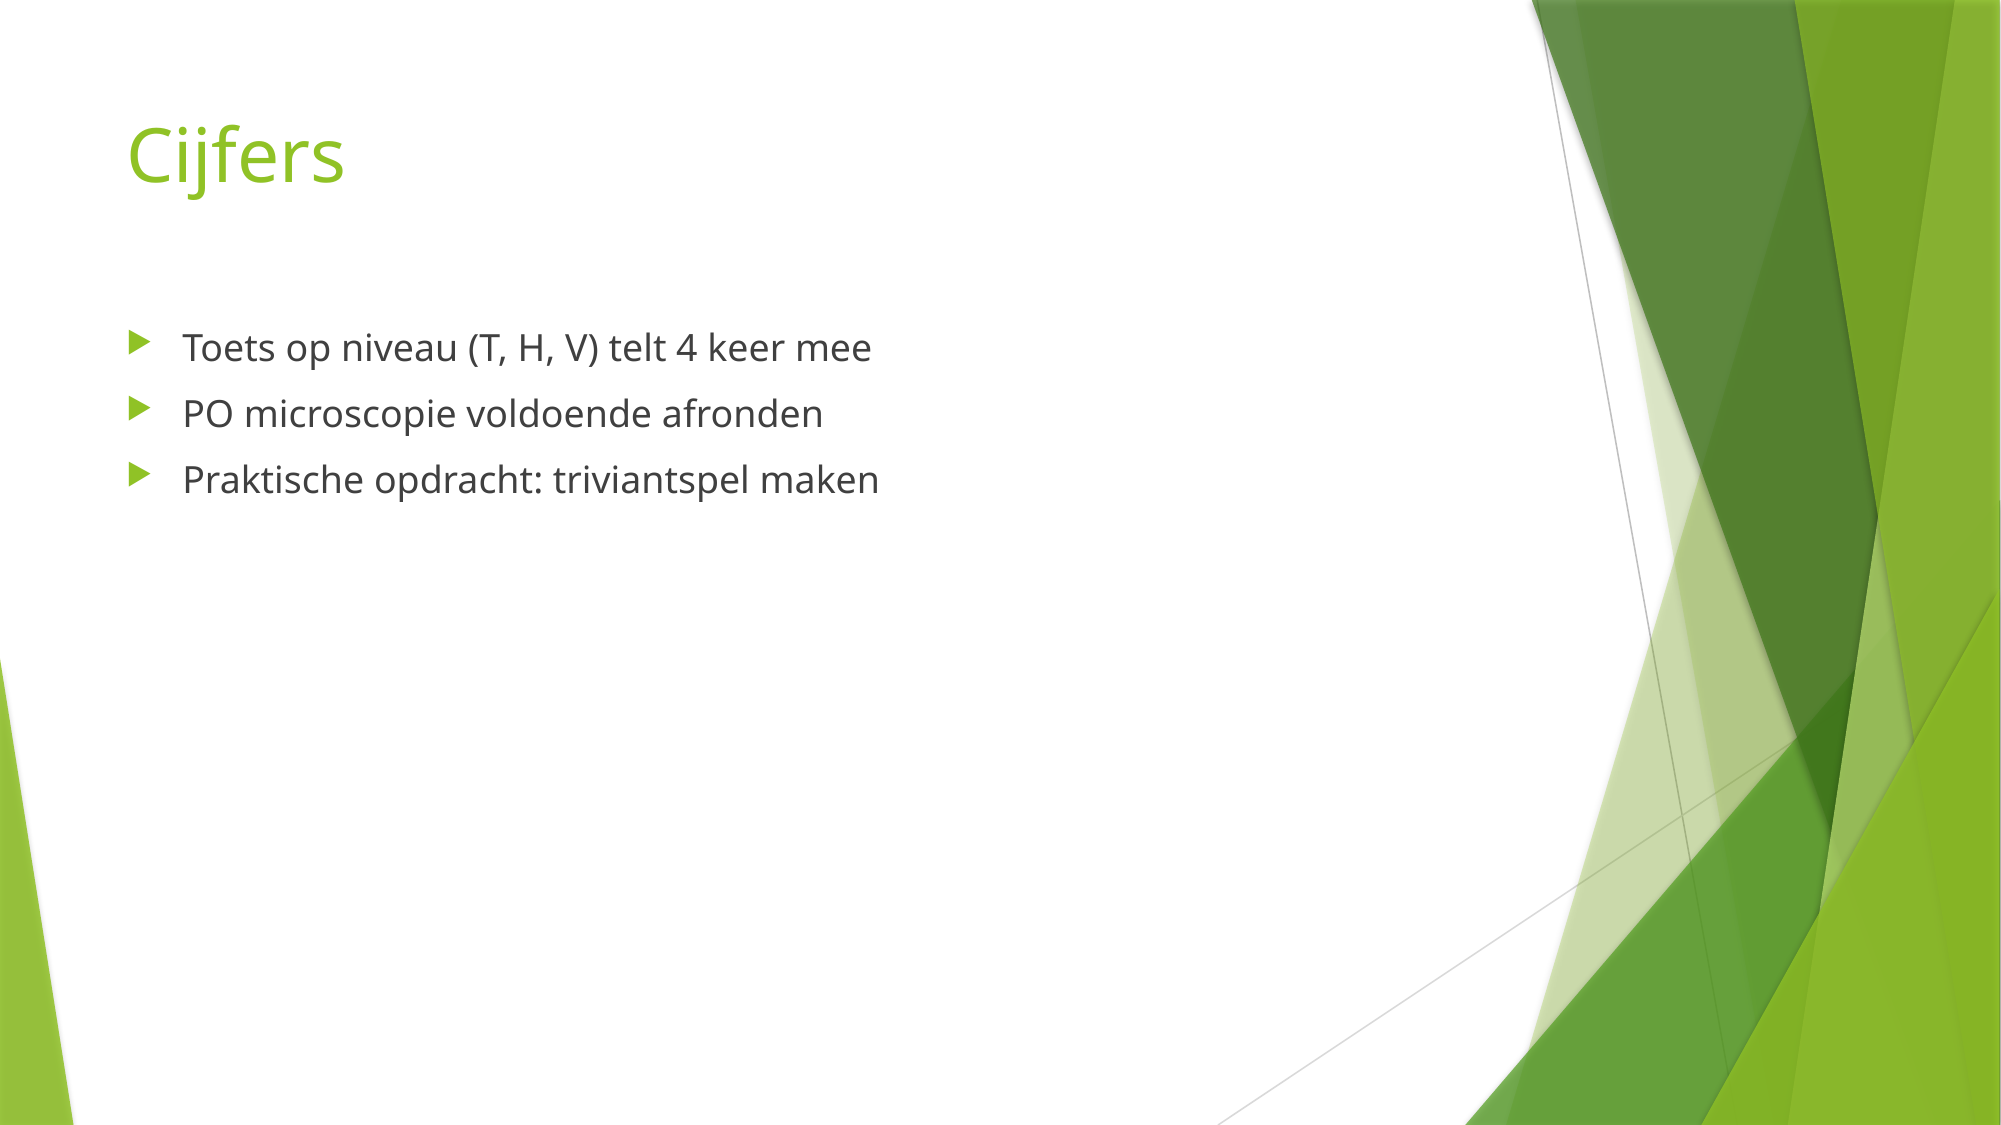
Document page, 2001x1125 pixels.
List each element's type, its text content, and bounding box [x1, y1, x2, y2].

list Toets op niveau (T, H, V) telt 4 keer mee PO microscopie voldoende afronden Praktische opdracht: triviantspel maken [111, 316, 1522, 954]
title Cijfers [111, 99, 1522, 316]
